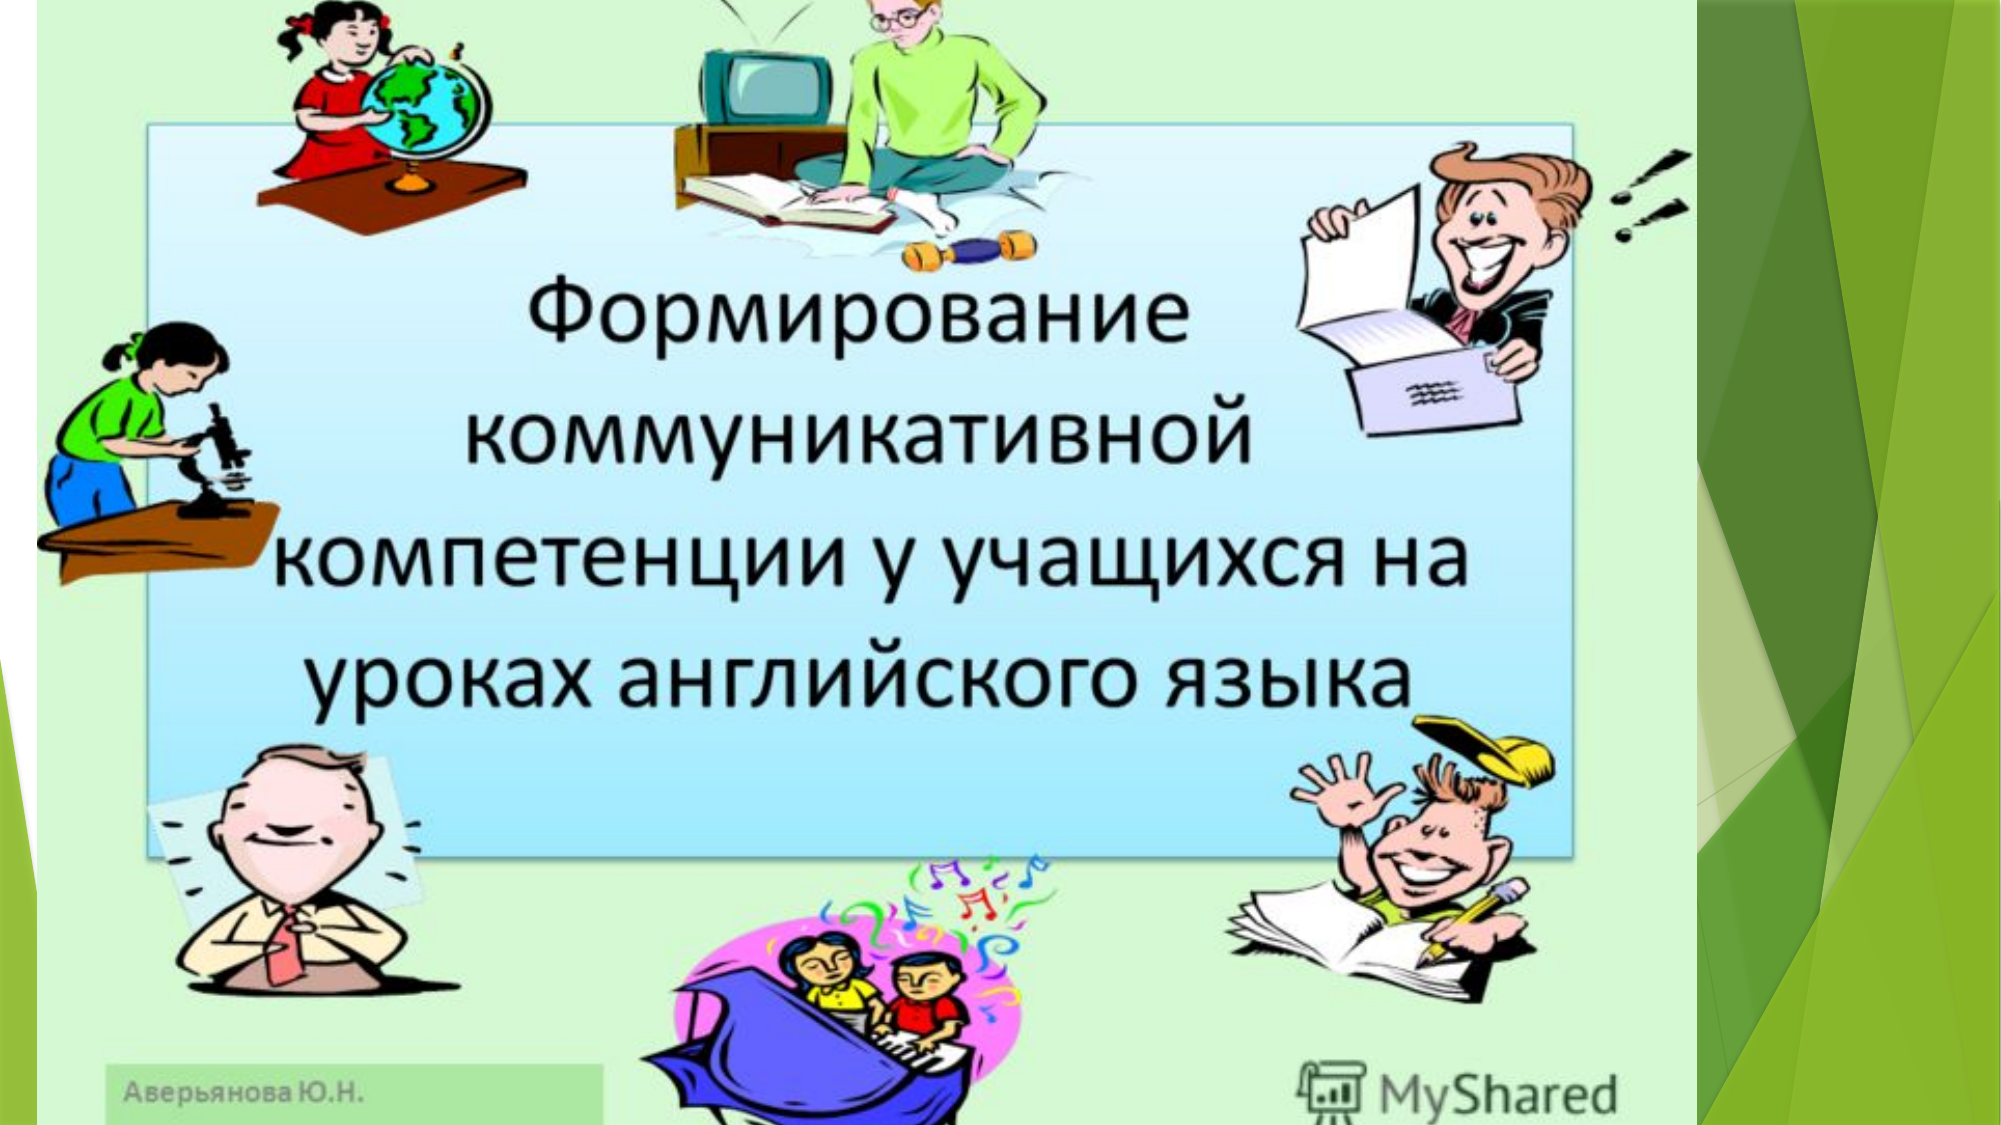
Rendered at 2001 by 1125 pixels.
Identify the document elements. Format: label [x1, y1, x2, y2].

list [36, 0, 1697, 1125]
